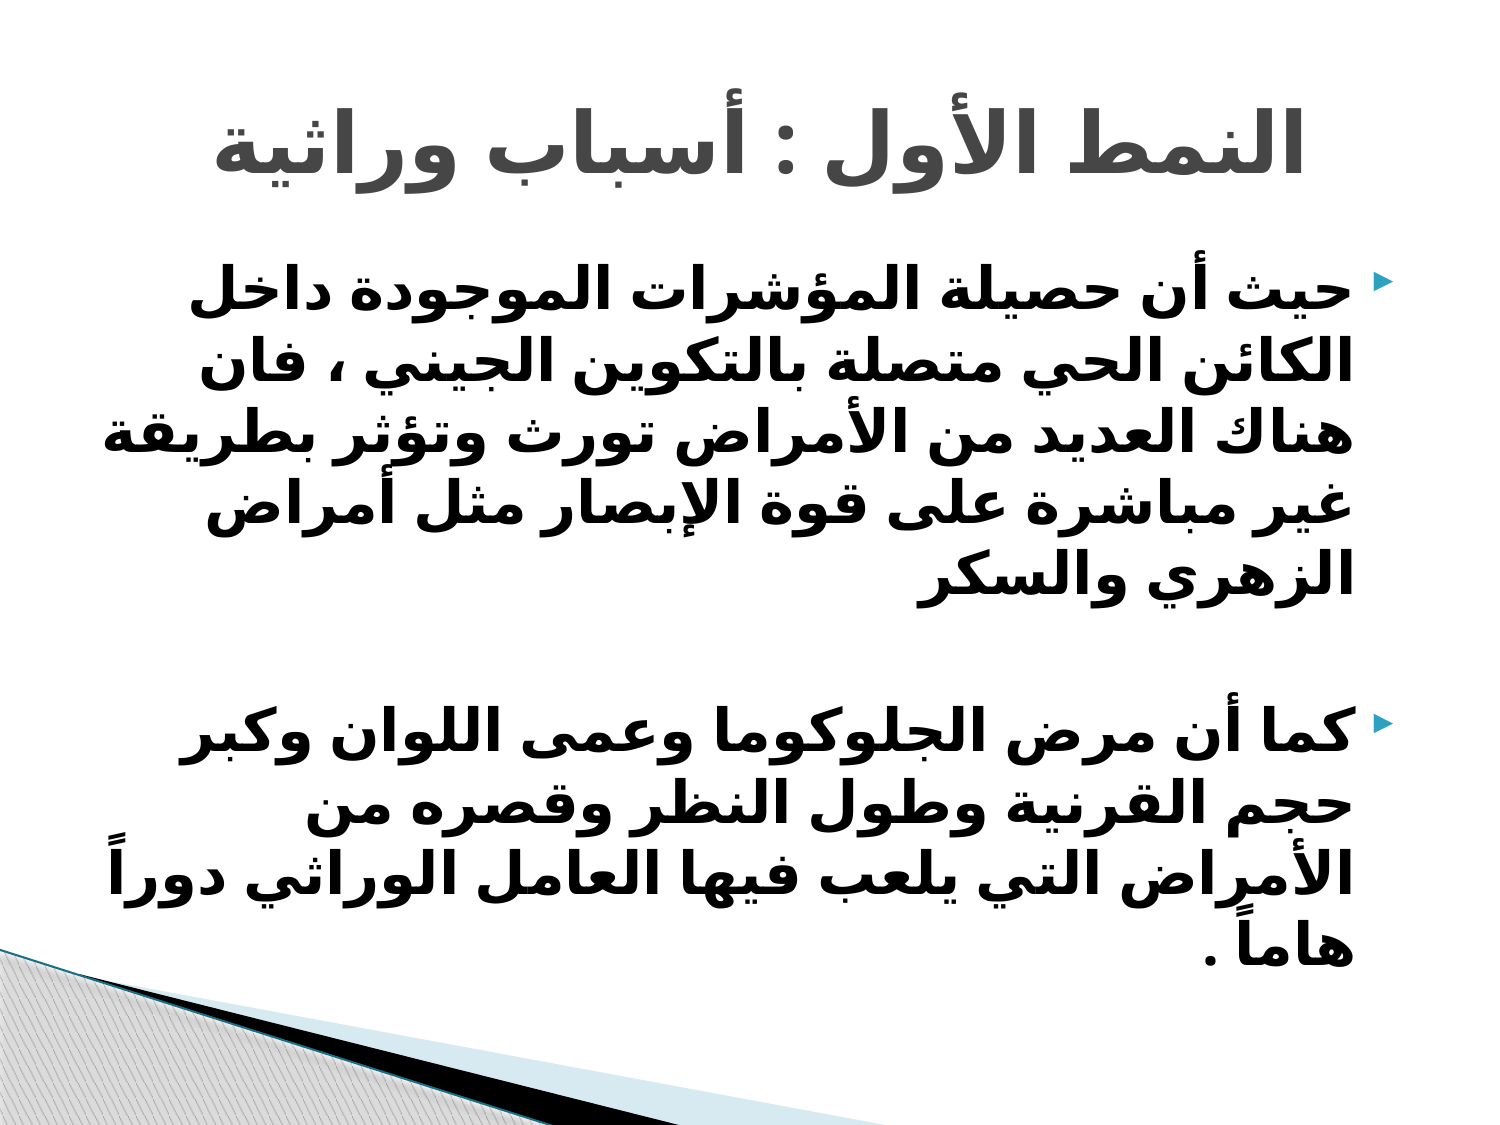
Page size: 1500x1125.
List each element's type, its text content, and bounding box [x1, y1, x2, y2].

title النمط الأول : أسباب وراثية [75, 45, 1425, 233]
list حيث أن حصيلة المؤشرات الموجودة داخل الكائن الحي متصلة بالتكوين الجيني ، فان هناك العديد من الأمراض تورث وتؤثر بطريقة غير مباشرة على قوة الإبصار مثل أمراض الزهري والسكر كما أن مرض الجلوكوما وعمى اللوان وكبر حجم القرنية وطول النظر وقصره من الأمراض التي يلعب فيها العامل الوراثي دوراً هاماً . [75, 243, 1425, 986]
